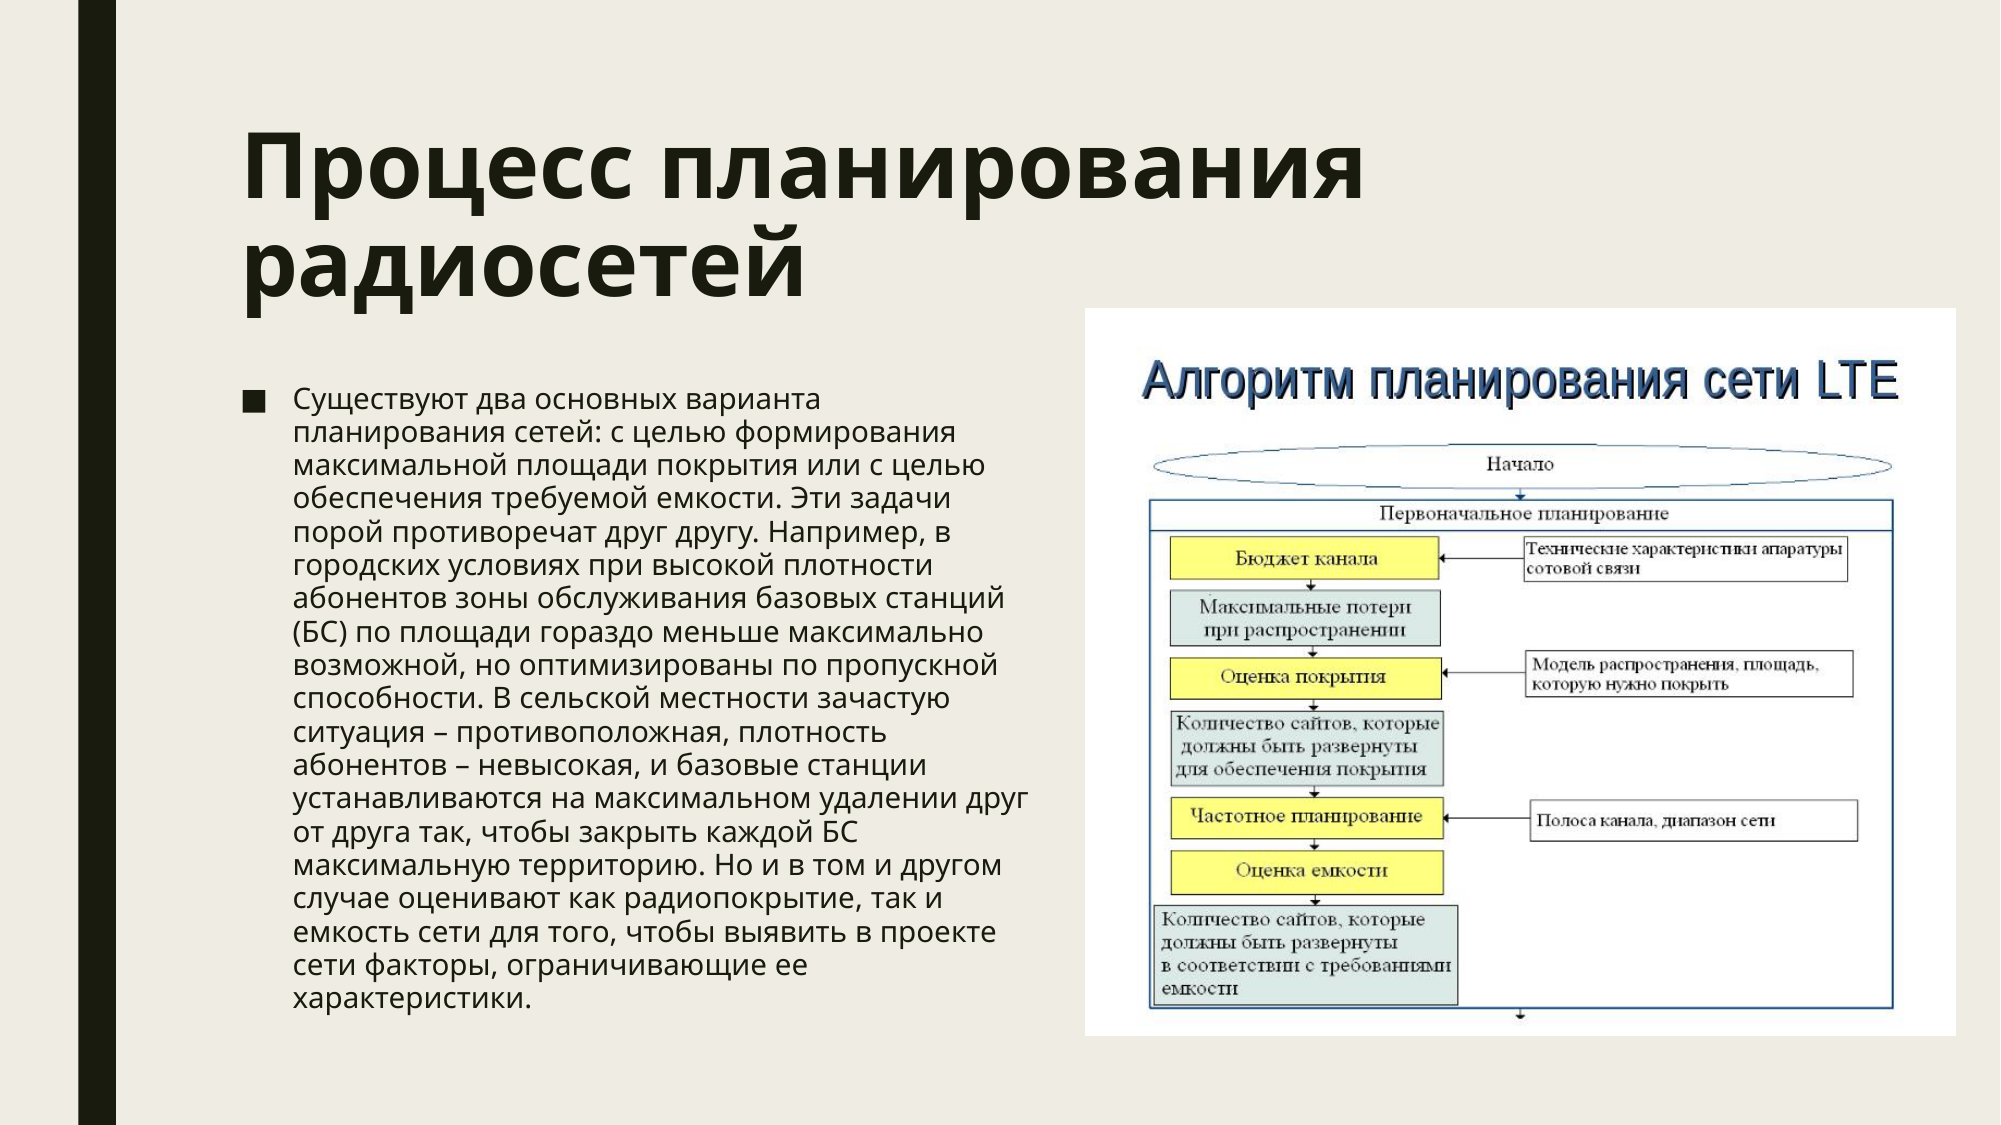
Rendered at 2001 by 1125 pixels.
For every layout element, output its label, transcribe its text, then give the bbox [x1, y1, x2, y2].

list Существуют два основных варианта планирования сетей: с целью формирования максимальной площади покрытия или с целью обеспечения требуемой емкости. Эти задачи порой противоречат друг другу. Например, в городских условиях при высокой плотности абонентов зоны обслуживания базовых станций (БС) по площади гораздо меньше максимально возможной, но оптимизированы по пропускной способности. В сельской местности зачастую ситуация – противоположная, плотность абонентов – невысокая, и базовые станции устанавливаются на максимальном удалении друг от друга так, чтобы закрыть каждой БС максимальную территорию. Но и в том и другом случае оценивают как радиопокрытие, так и емкость сети для того, чтобы выявить в проекте сети факторы, ограничивающие ее характеристики. [225, 375, 1055, 1110]
title Процесс планирования радиосетей [225, 112, 1800, 357]
picture [1085, 308, 1956, 1036]
